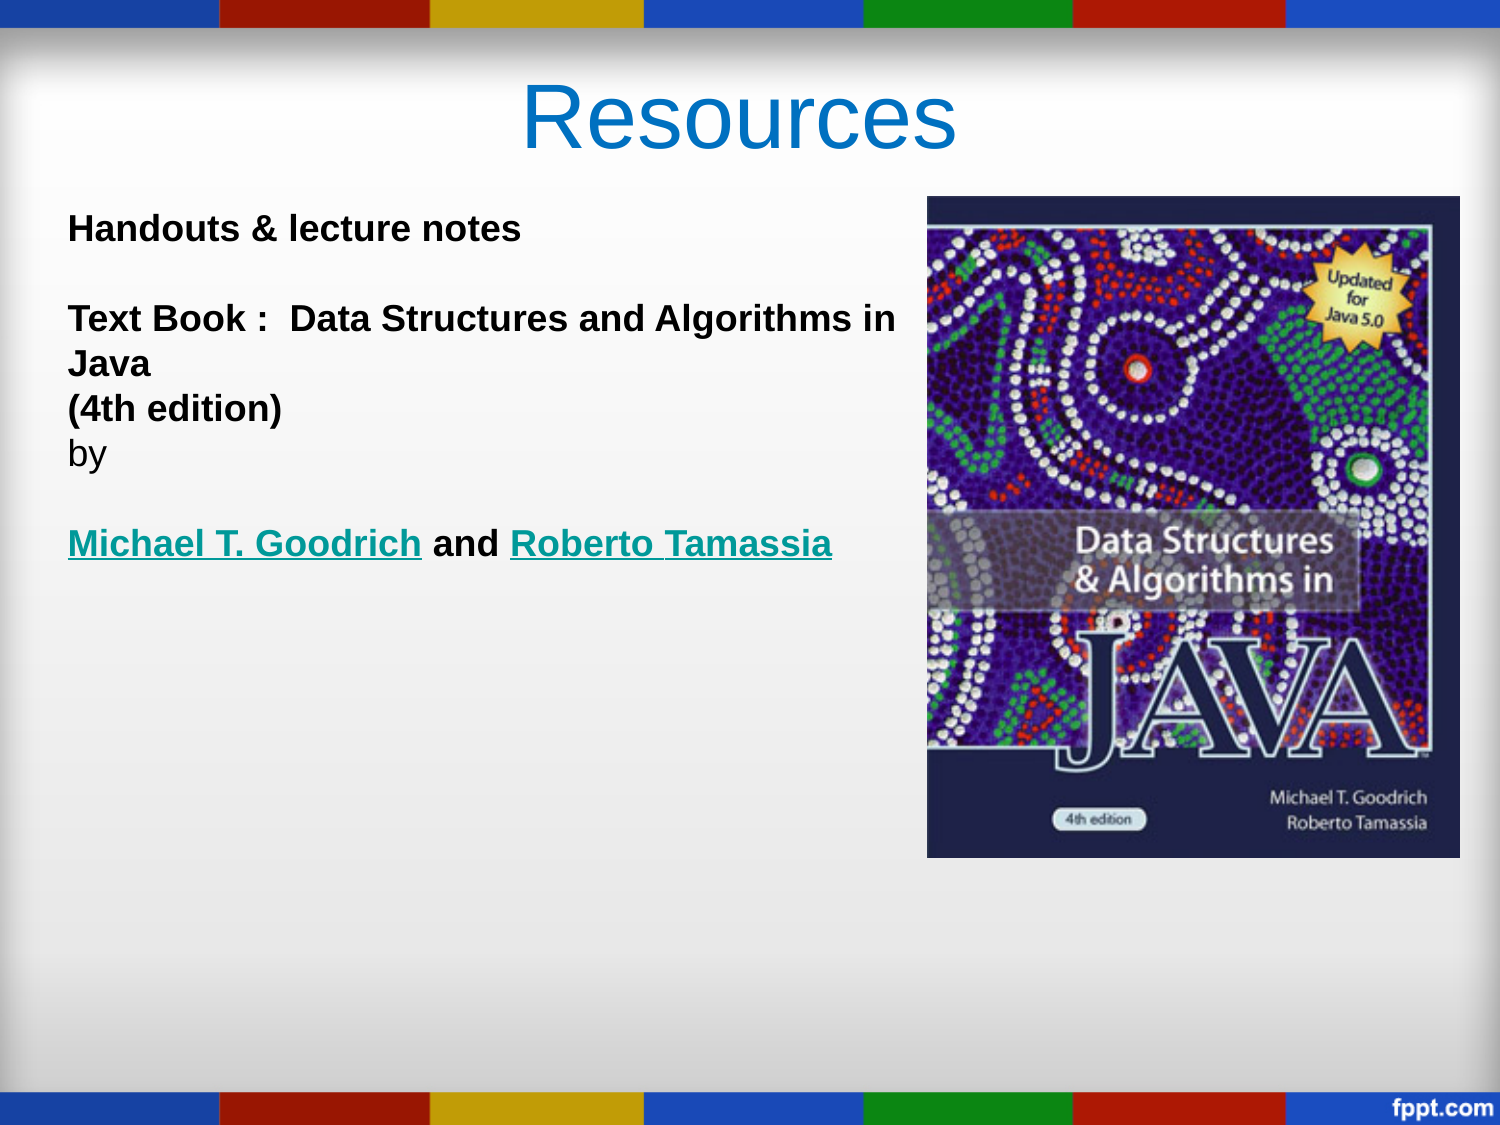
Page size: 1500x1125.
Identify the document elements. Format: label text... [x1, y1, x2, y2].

title Resources [64, 30, 1416, 193]
text_box Handouts & lecture notes Text Book : Data Structures and Algorithms in Java (4th edition) by Michael T. Goodrich and Roberto Tamassia [53, 196, 924, 571]
picture [0, 0, 1500, 1125]
